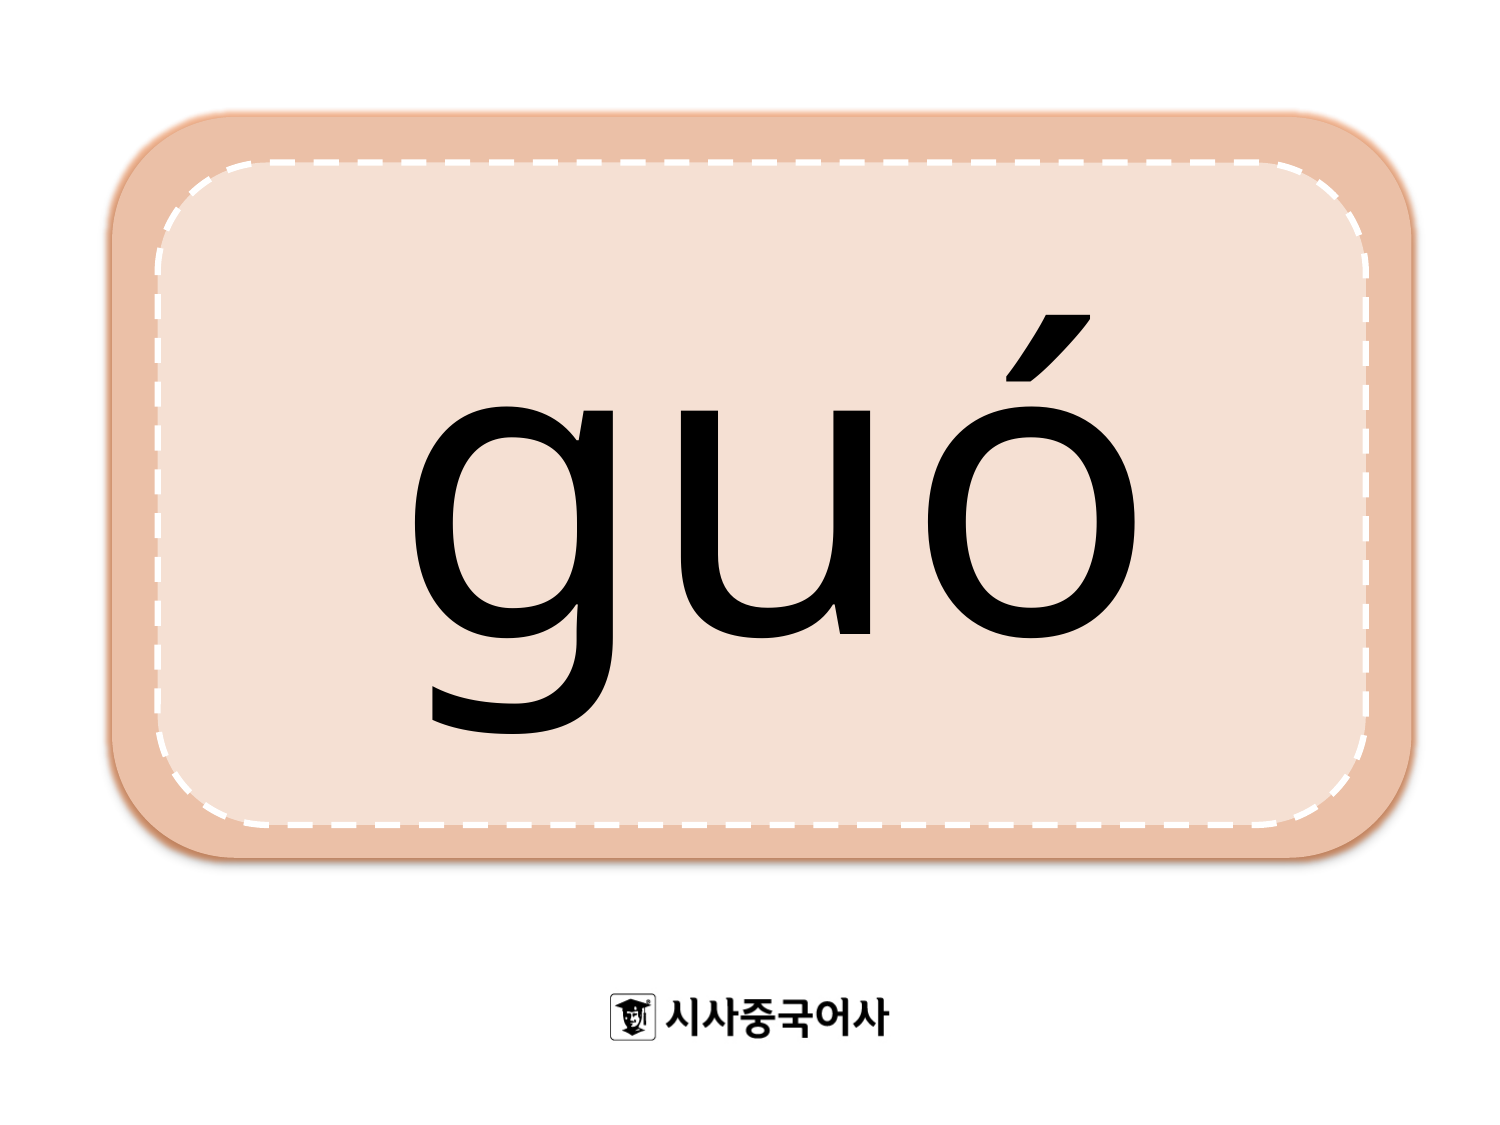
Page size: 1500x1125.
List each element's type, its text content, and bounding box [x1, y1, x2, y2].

text_box guó [171, 136, 1380, 799]
picture [602, 987, 898, 1047]
